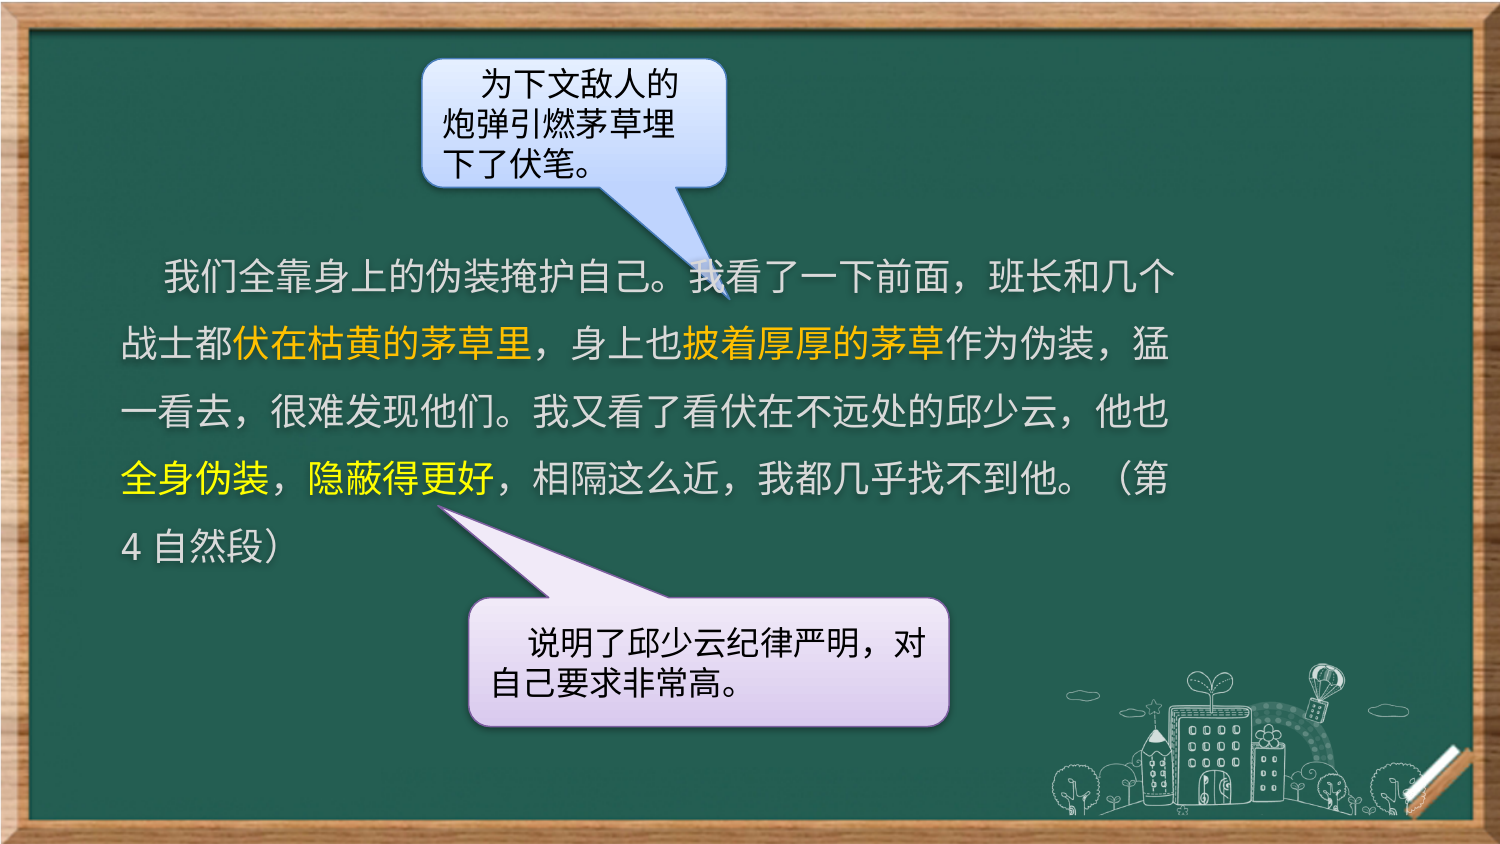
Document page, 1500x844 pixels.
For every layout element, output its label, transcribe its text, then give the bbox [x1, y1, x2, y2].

picture [0, 0, 1500, 844]
text_box 为下文敌人的炮弹引燃茅草埋下了伏笔。 [421, 57, 728, 220]
text_box 说明了邱少云纪律严明，对自己要求非常高。 [467, 584, 950, 728]
text_box 我们全靠身上的伪装掩护自己。我看了一下前面，班长和几个战士都伏在枯黄的茅草里，身上也披着厚厚的茅草作为伪装，猛一看去，很难发现他们。我又看了看伏在不远处的邱少云，他也全身伪装，隐蔽得更好，相隔这么近，我都几乎找不到他。（第4自然段） [105, 222, 1207, 575]
